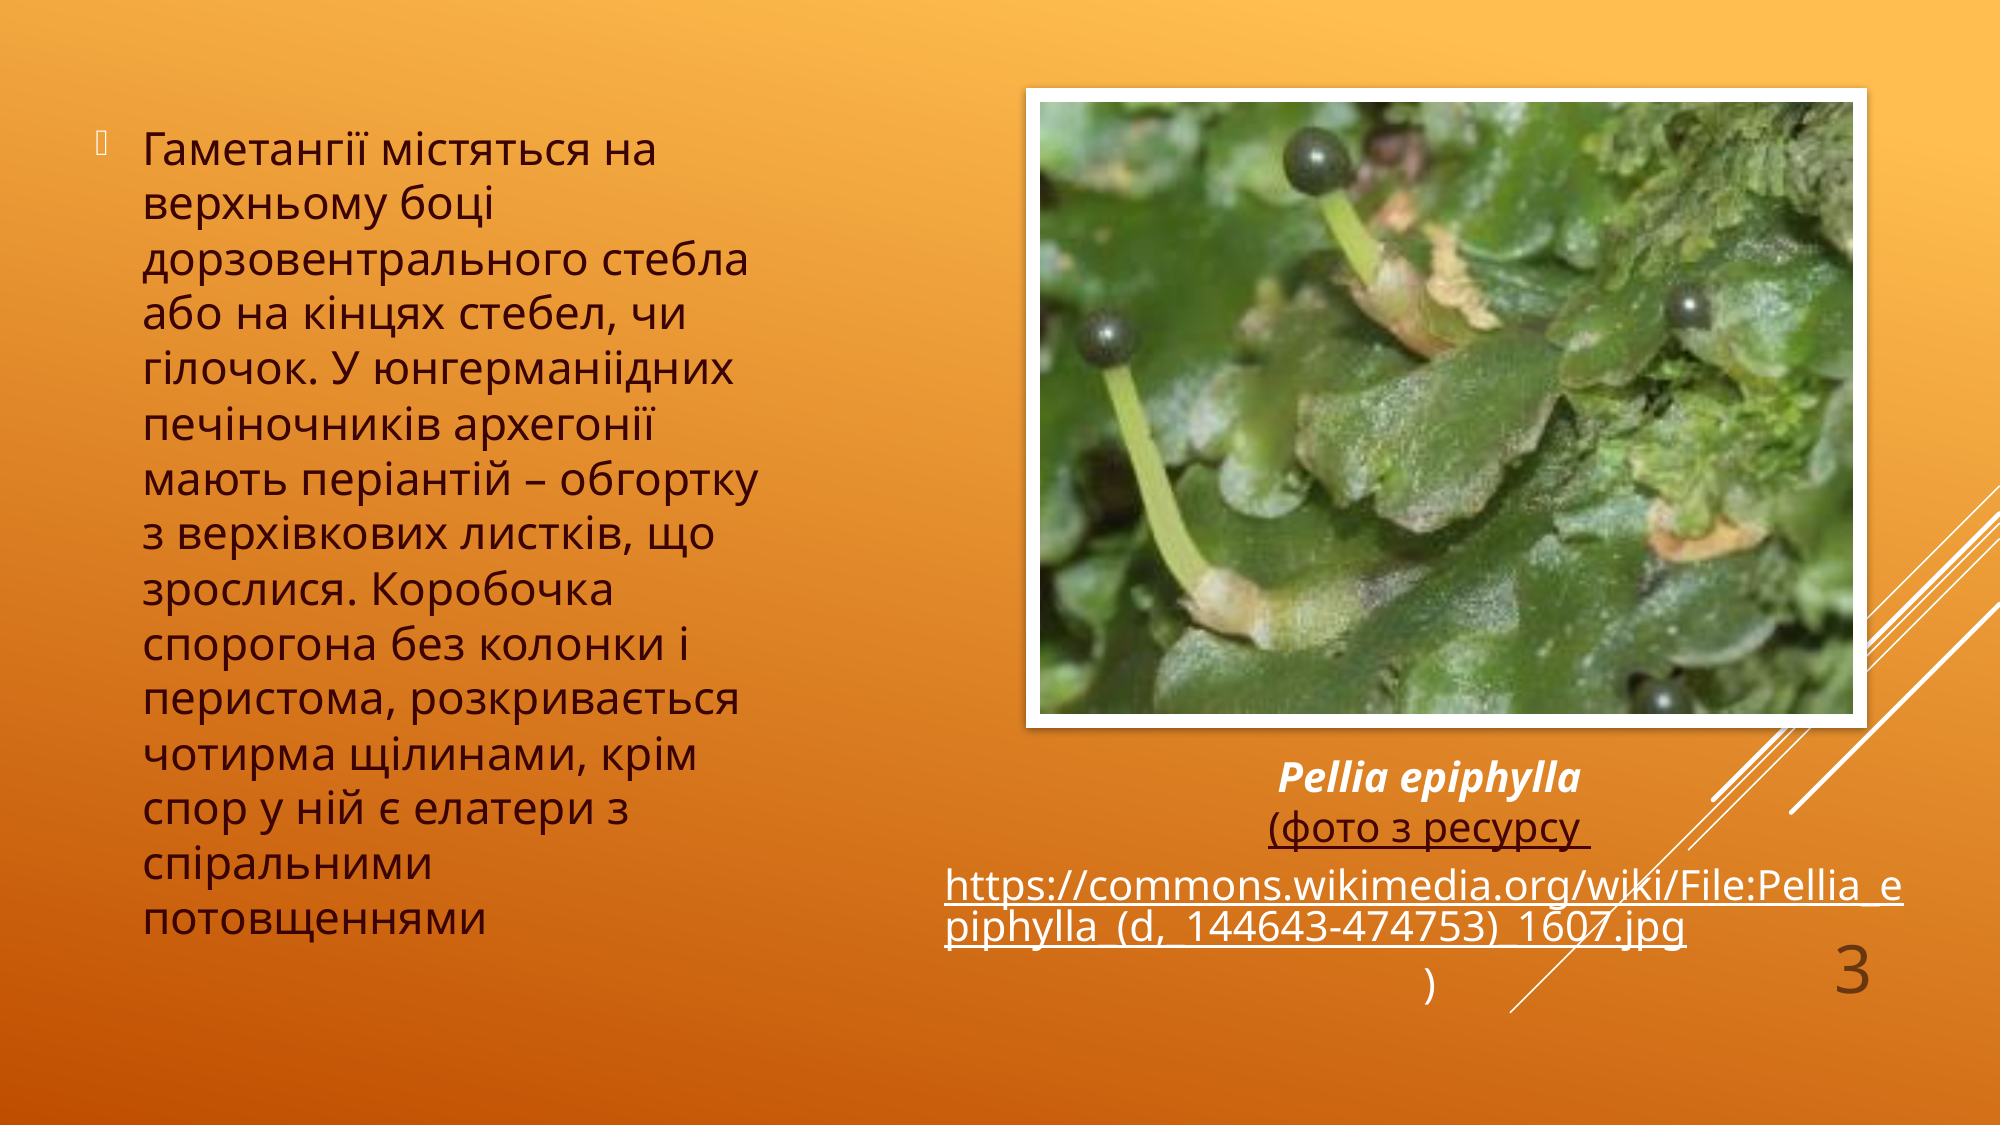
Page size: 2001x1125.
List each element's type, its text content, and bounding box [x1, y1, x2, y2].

picture [1040, 101, 1853, 714]
list Гаметангії містяться на верхньому боці дорзовентрального стебла або на кінцях стебел, чи гілочок. У юнгерманіідних печіночників архегонії мають періантій – обгортку з верхівкових листків, що зрослися. Коробочка спорогона без колонки і перистома, розкривається чотирма щілинами, крім спор у ній є елатери з спіральними потовщеннями [80, 102, 785, 962]
slide_number 3 [1700, 915, 1888, 1025]
text_box Pellia epiphylla (фото з ресурсу https://commons.wikimedia.org/wiki/File:Pellia_epiphylla_(d,_144643-474753)_1607.jpg) [929, 743, 1930, 973]
